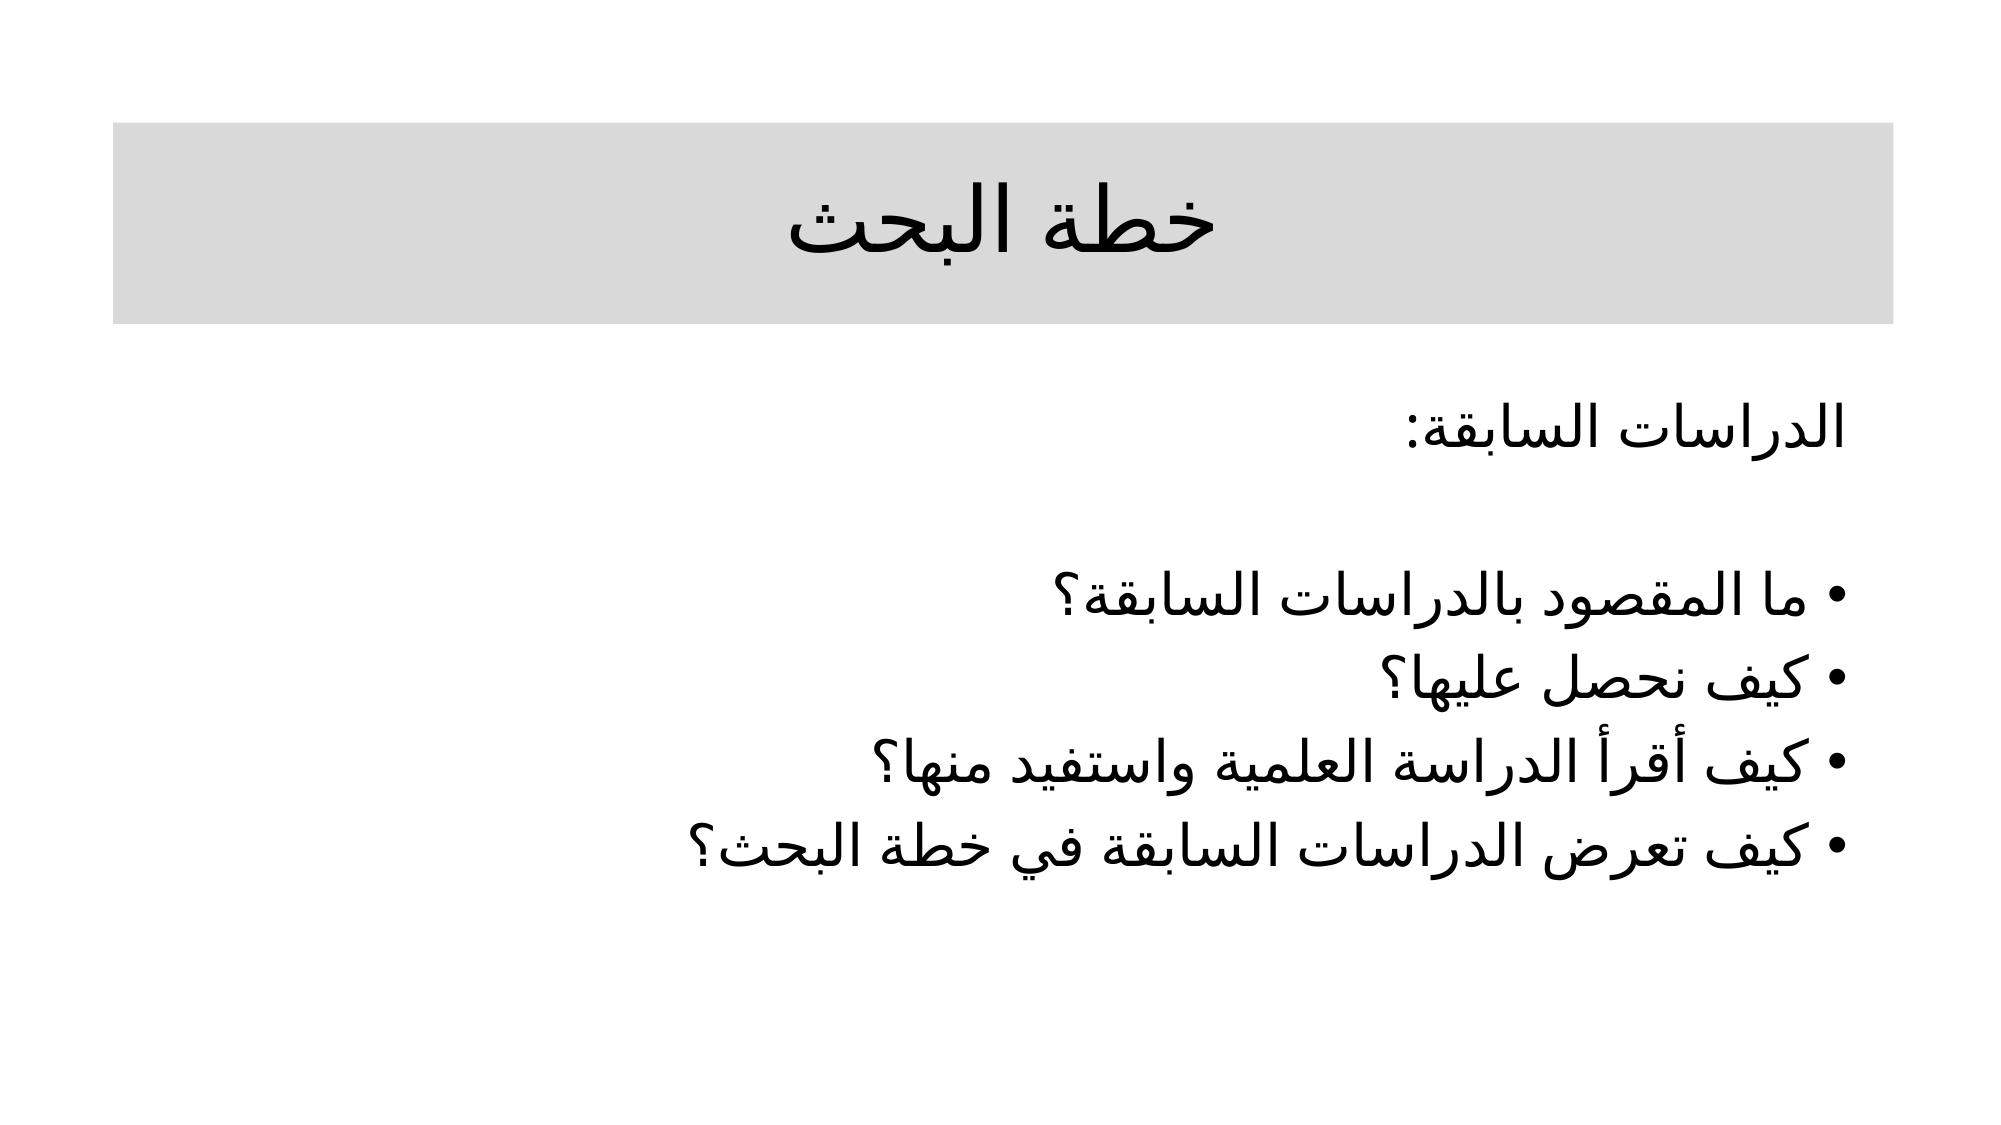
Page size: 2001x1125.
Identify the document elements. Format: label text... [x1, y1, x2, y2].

list الدراسات السابقة: ما المقصود بالدراسات السابقة؟ كيف نحصل عليها؟ كيف أقرأ الدراسة العلمية واستفيد منها؟ كيف تعرض الدراسات السابقة في خطة البحث؟ [137, 299, 1863, 1014]
title خطة البحث [113, 122, 1894, 324]
